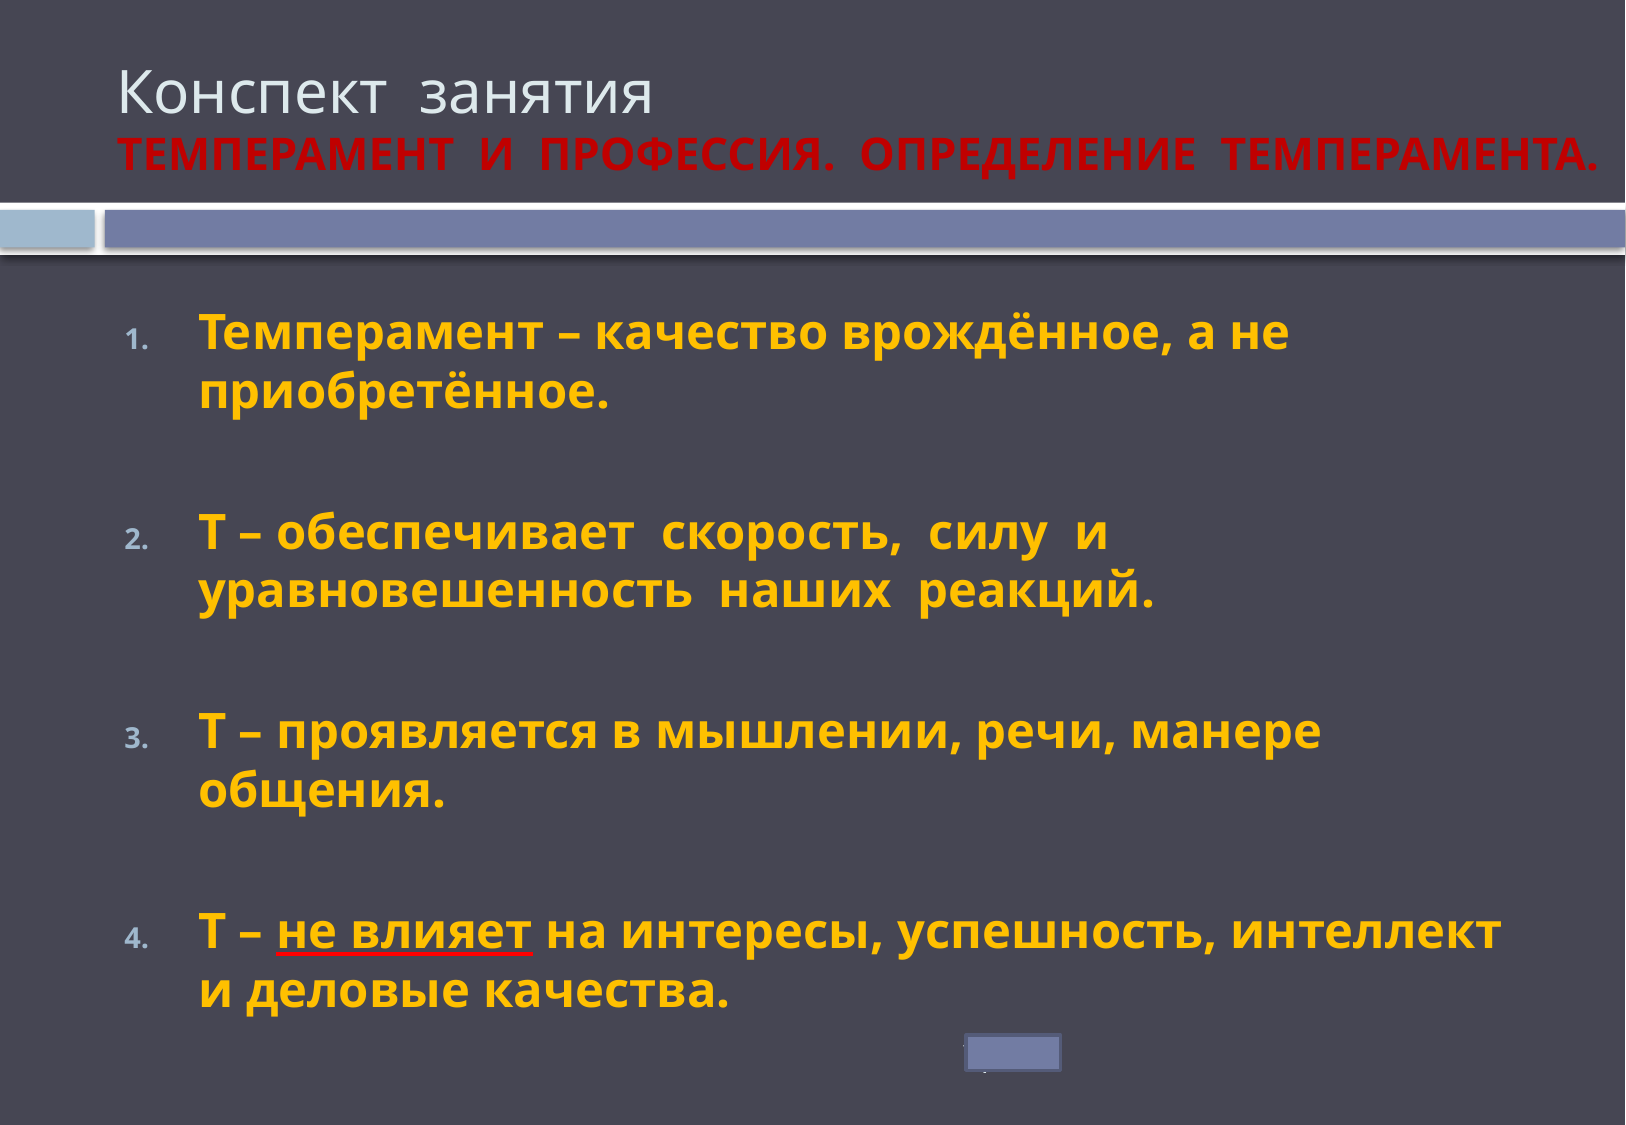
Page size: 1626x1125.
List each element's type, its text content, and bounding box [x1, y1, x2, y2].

title Конспект занятия ТЕМПЕРАМЕНТ И ПРОФЕССИЯ. ОПРЕДЕЛЕНИЕ ТЕМПЕРАМЕНТА. [101, 34, 1625, 198]
list Темперамент – качество врождённое, а не приобретённое. Т – обеспечивает скорость, силу и уравновешенность наших реакций. Т – проявляется в мышлении, речи, манере общения. Т – не влияет на интересы, успешность, интеллект и деловые качества. [109, 292, 1559, 1031]
text_box [964, 1033, 1062, 1072]
footer Урок 2 [108, 1025, 1072, 1085]
